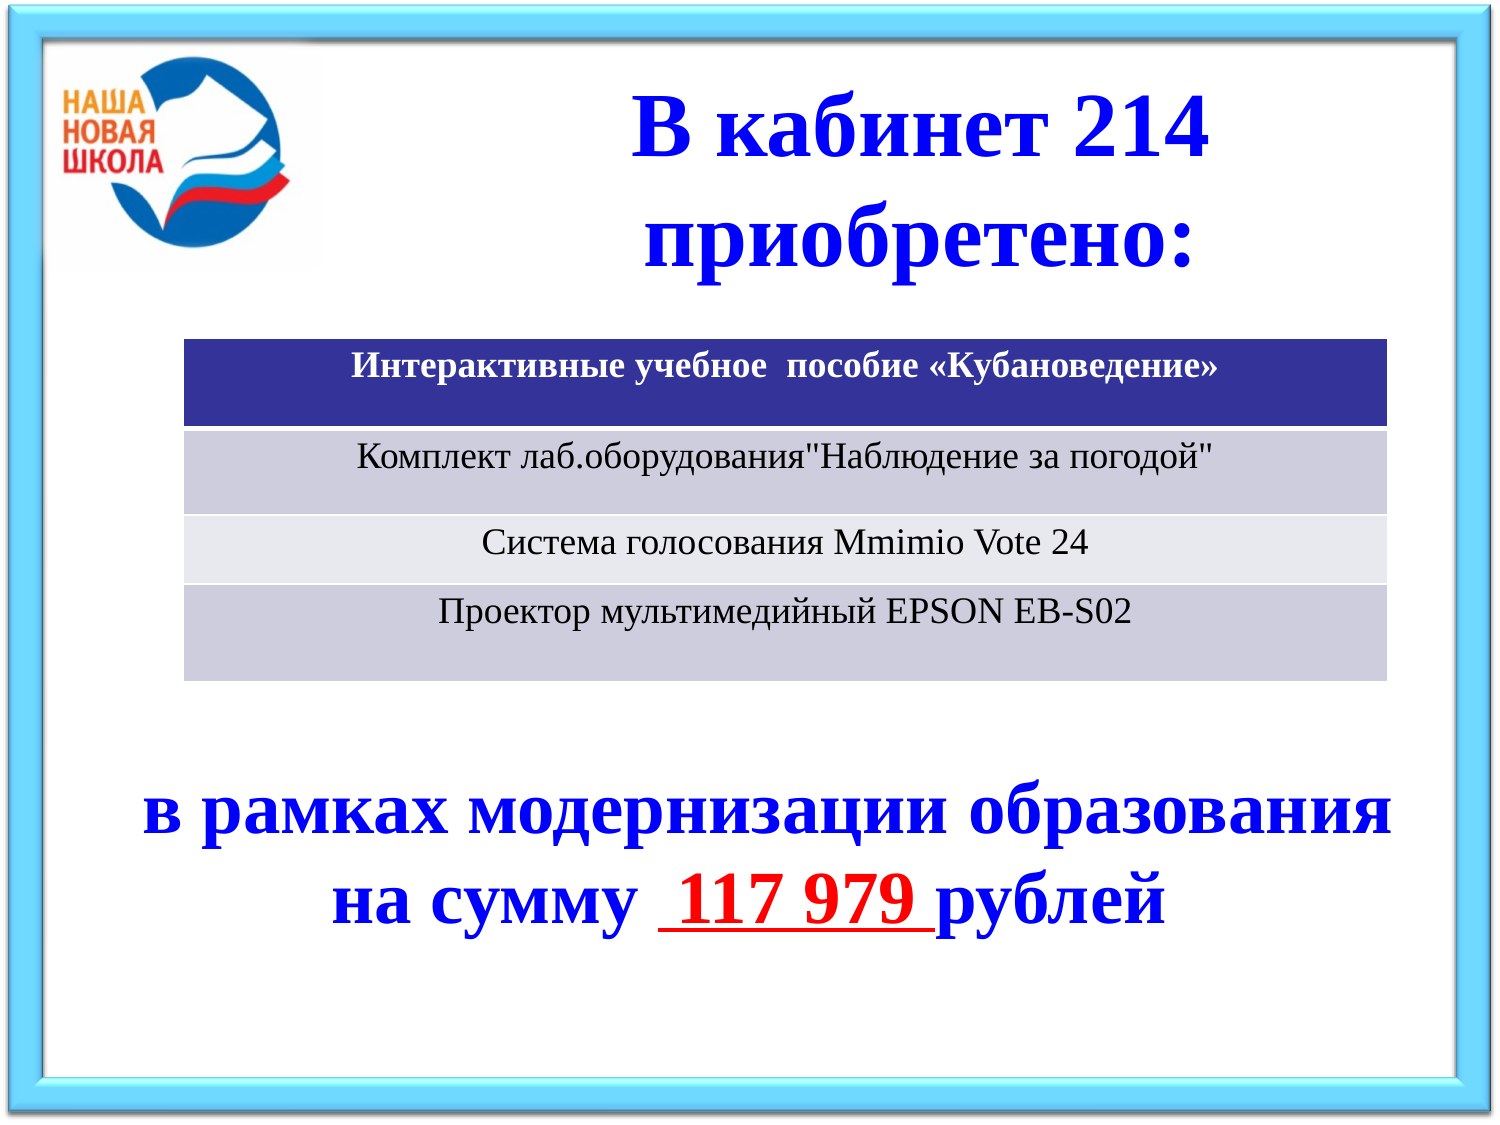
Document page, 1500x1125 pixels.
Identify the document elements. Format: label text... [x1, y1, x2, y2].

table_cell Комплект лаб.оборудования"Наблюдение за погодой" [184, 431, 1387, 514]
title В кабинет 214 приобретено: [407, 42, 1435, 197]
table_cell Проектор мультимедийный EPSON EB-S02 [184, 585, 1387, 681]
table_header Интерактивные учебное пособие «Кубановедение» [184, 339, 1387, 426]
table_cell Система голосования Mmimio Vote 24 [184, 516, 1387, 583]
picture [29, 30, 326, 275]
subtitle в рамках модернизации образования на сумму 117 979 рублей [100, 751, 1436, 969]
